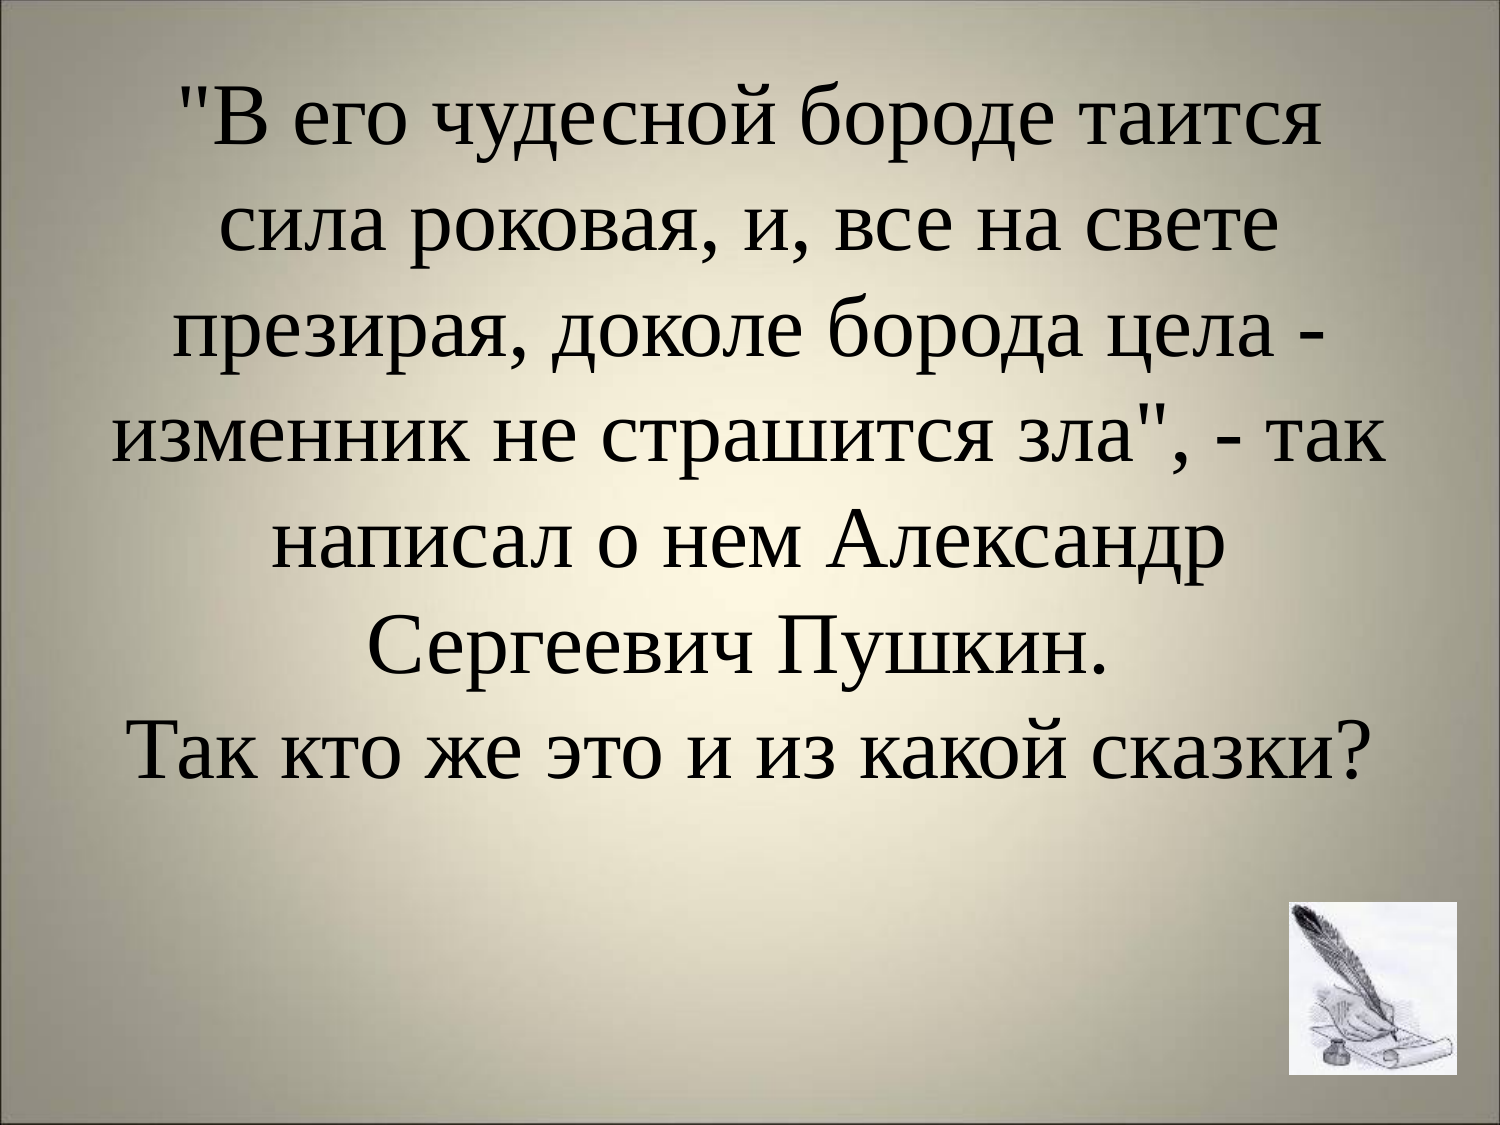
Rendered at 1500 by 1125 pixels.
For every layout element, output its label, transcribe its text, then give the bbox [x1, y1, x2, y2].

picture [0, 0, 1500, 1125]
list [1288, 902, 1458, 1075]
title "В его чудесной бороде таится сила роковая, и, все на свете презирая, доколе борода цела - изменник не страшится зла", - так написал о нем Александр Сергеевич Пушкин. Так кто же это и из какой сказки? [74, 44, 1426, 915]
